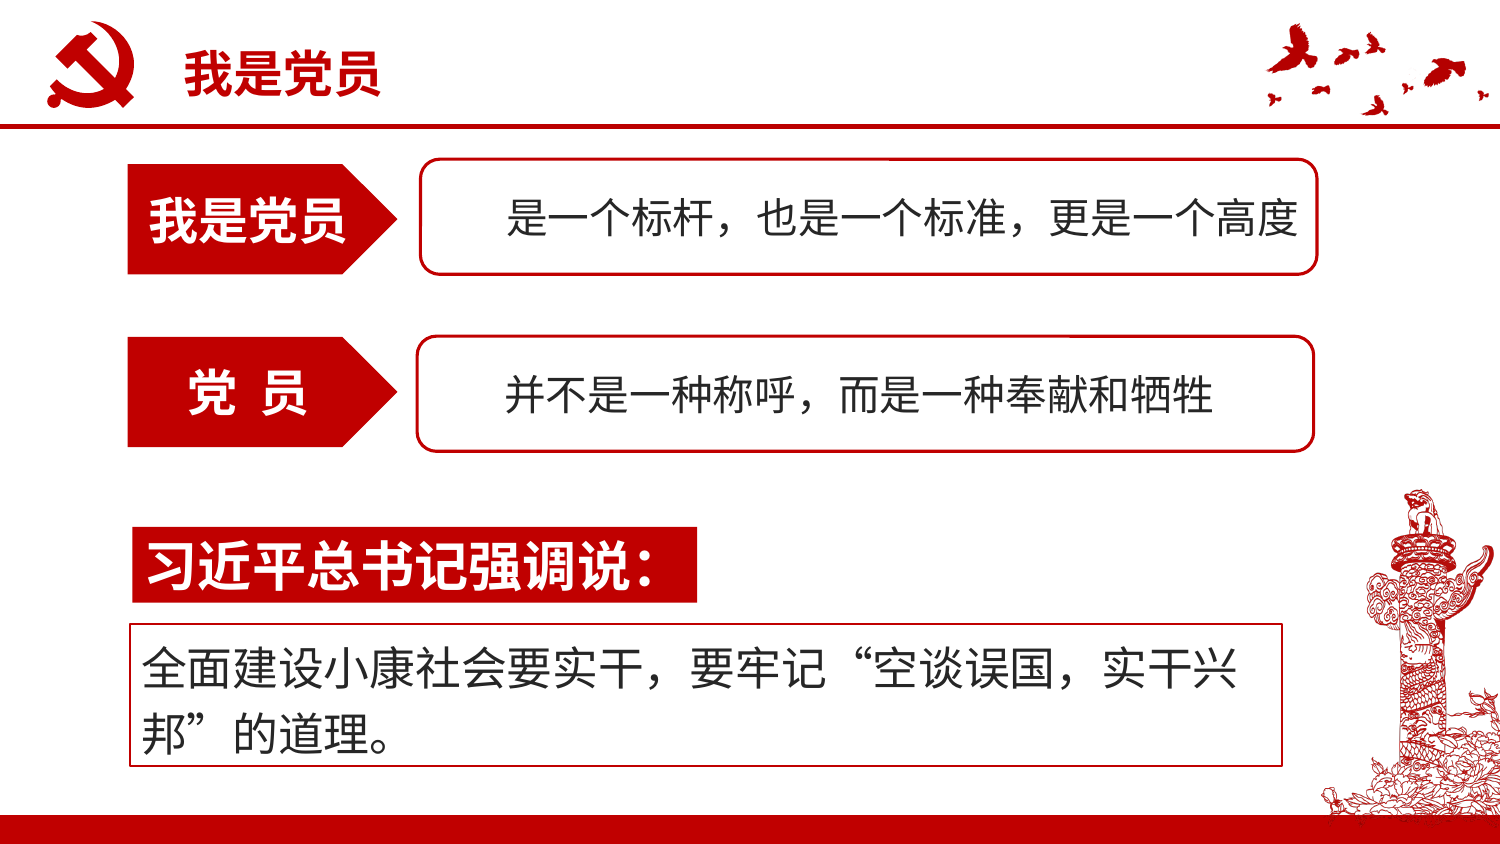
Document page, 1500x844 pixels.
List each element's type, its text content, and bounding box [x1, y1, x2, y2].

picture [1264, 22, 1489, 116]
text_box 并不是一种称呼，而是一种奉献和牺牲 [493, 363, 1226, 425]
text_box 我是党员 [168, 35, 1032, 110]
text_box 党 员 [125, 334, 400, 450]
text_box [415, 334, 1316, 454]
text_box 我是党员 [125, 161, 400, 277]
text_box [0, 488, 1500, 844]
text_box 是一个标杆，也是一个标准，更是一个高度 [495, 186, 1311, 248]
text_box [418, 157, 1320, 277]
text_box [47, 21, 134, 108]
